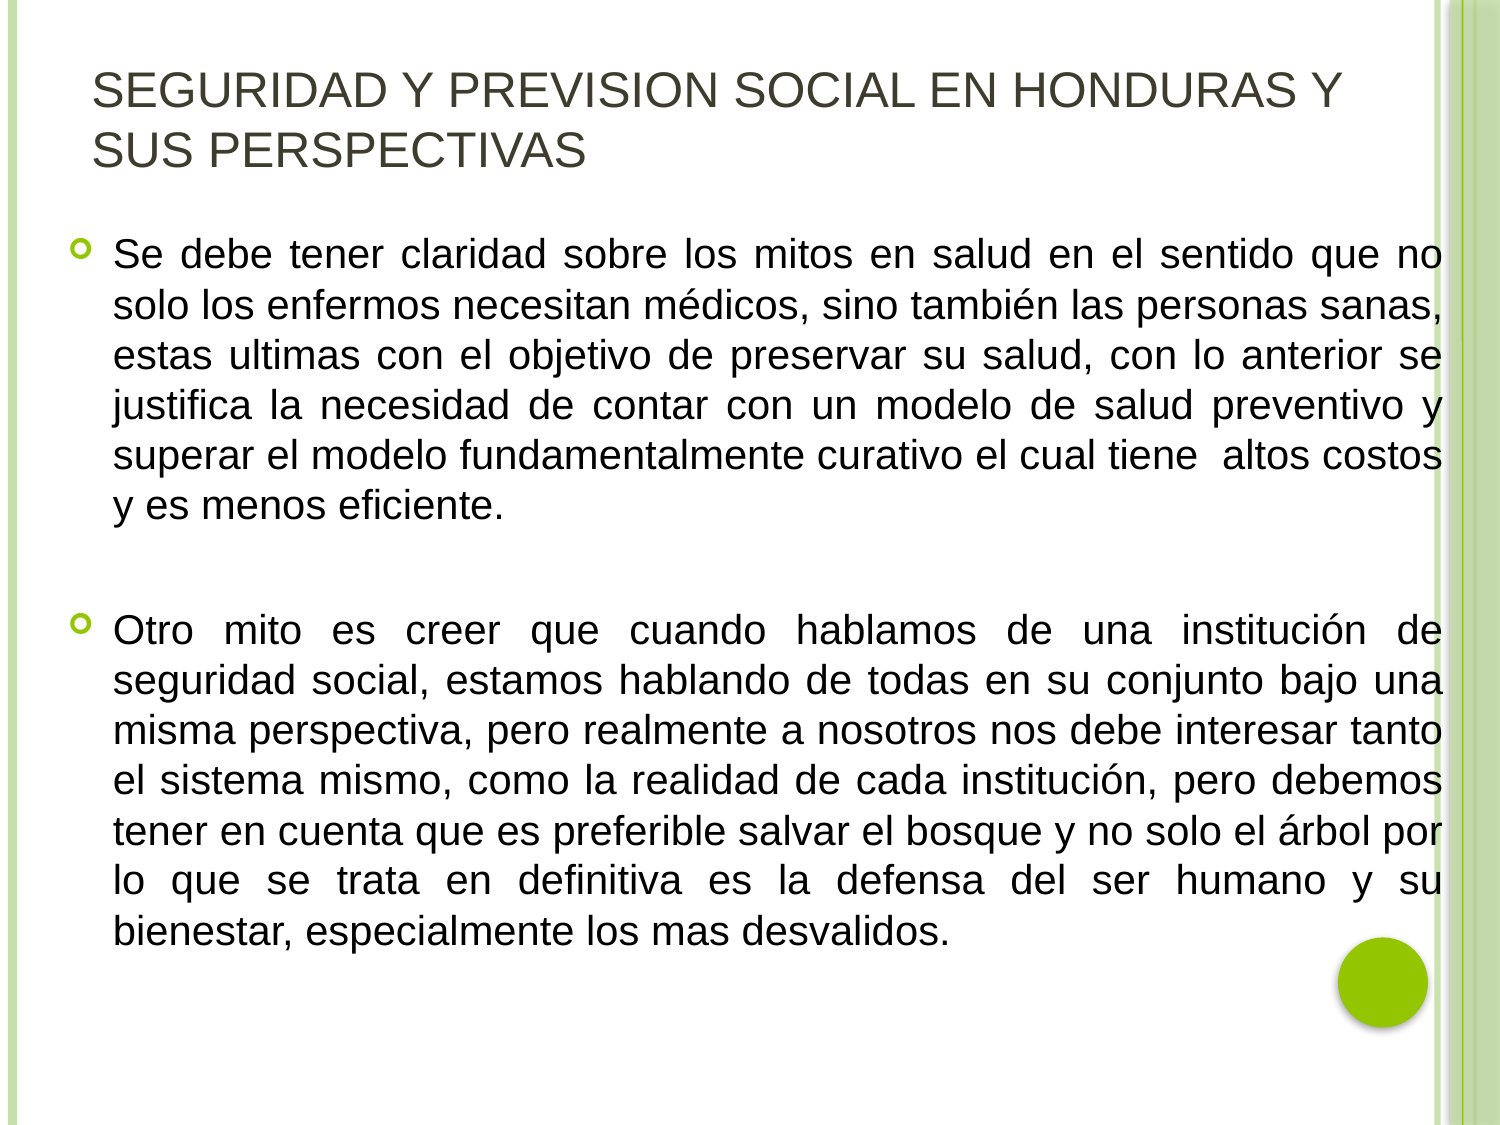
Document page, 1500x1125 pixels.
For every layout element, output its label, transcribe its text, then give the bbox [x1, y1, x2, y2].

title SEGURIDAD Y PREVISION SOCIAL EN HONDURAS Y SUS PERSPECTIVAS [76, 30, 1388, 185]
list Se debe tener claridad sobre los mitos en salud en el sentido que no solo los enfermos necesitan médicos, sino también las personas sanas, estas ultimas con el objetivo de preservar su salud, con lo anterior se justifica la necesidad de contar con un modelo de salud preventivo y superar el modelo fundamentalmente curativo el cual tiene altos costos y es menos eficiente. Otro mito es creer que cuando hablamos de una institución de seguridad social, estamos hablando de todas en su conjunto bajo una misma perspectiva, pero realmente a nosotros nos debe interesar tanto el sistema mismo, como la realidad de cada institución, pero debemos tener en cuenta que es preferible salvar el bosque y no solo el árbol por lo que se trata en definitiva es la defensa del ser humano y su bienestar, especialmente los mas desvalidos. [53, 219, 1459, 965]
